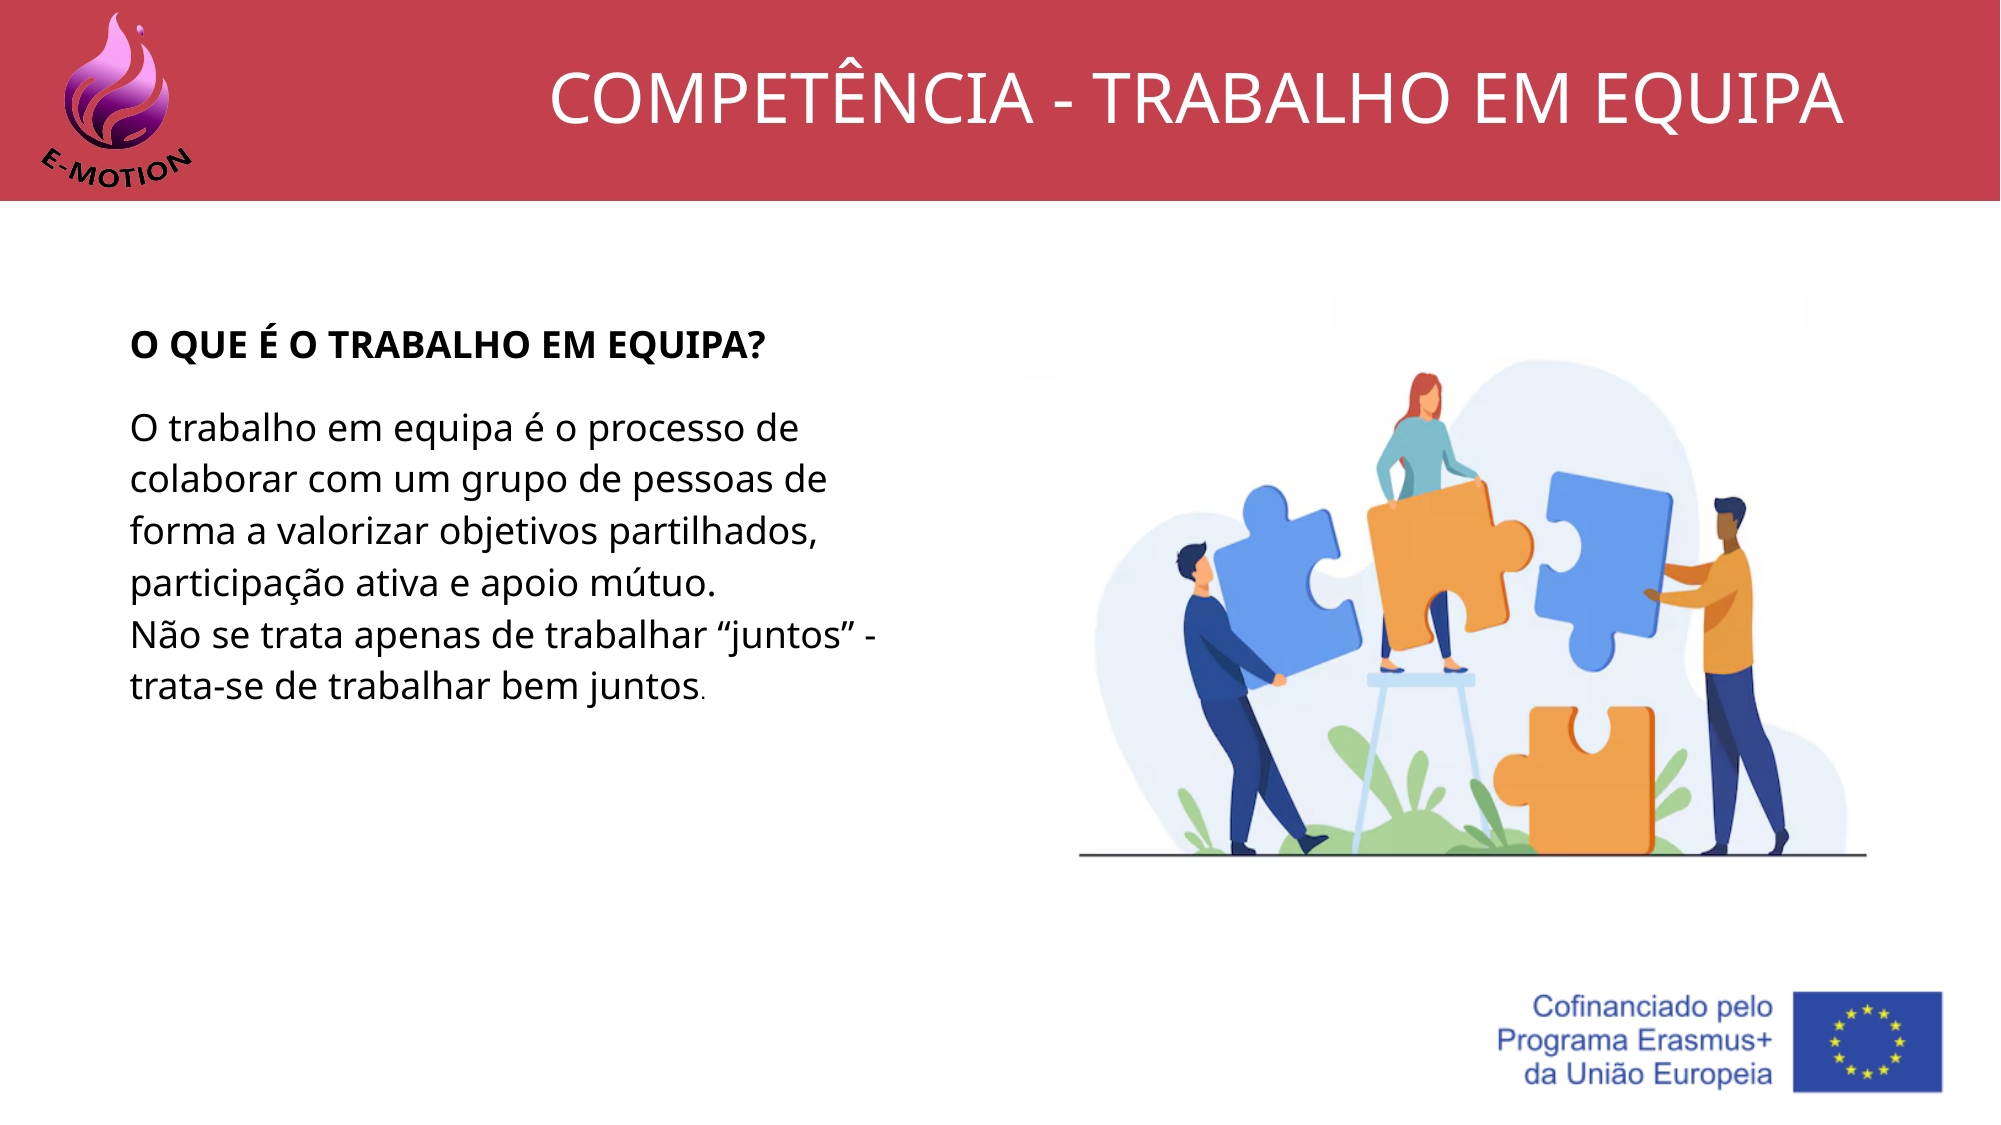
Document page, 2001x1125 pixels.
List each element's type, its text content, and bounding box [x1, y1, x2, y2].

text_box COMPETÊNCIA - TRABALHO EM EQUIPA [257, 55, 1861, 196]
picture [1396, 955, 2000, 1125]
picture [1018, 289, 1928, 929]
picture [0, 0, 253, 247]
text_box O QUE É O TRABALHO EM EQUIPA? O trabalho em equipa é o processo de colaborar com um grupo de pessoas de forma a valorizar objetivos partilhados, participação ativa e apoio mútuo. Não se trata apenas de trabalhar “juntos” - trata-se de trabalhar bem juntos. [114, 306, 950, 792]
